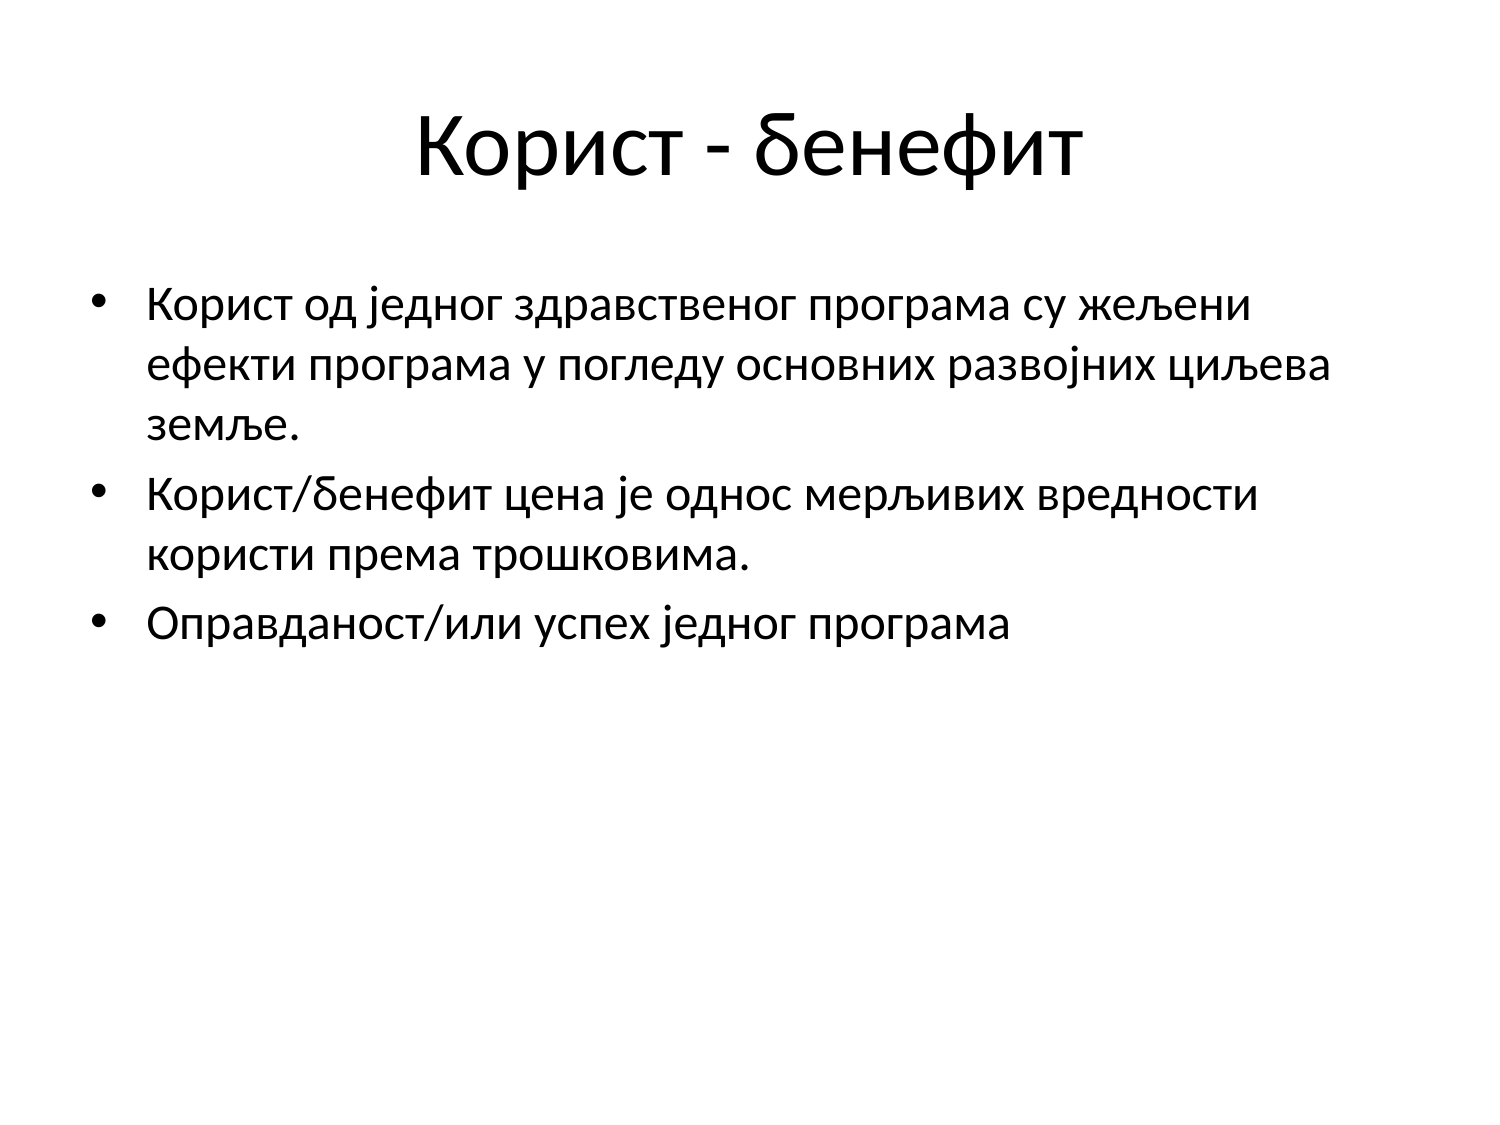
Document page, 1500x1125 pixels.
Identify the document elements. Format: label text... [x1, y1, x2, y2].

list Корист од једног здравственог програма су жељени ефекти програма у погледу основних развојних циљева земље. Корист/бенефит цена је однос мерљивих вредности користи према трошковима. Оправданост/или успех једног програма [75, 262, 1425, 1005]
title Корист - бенефит [75, 45, 1425, 233]
